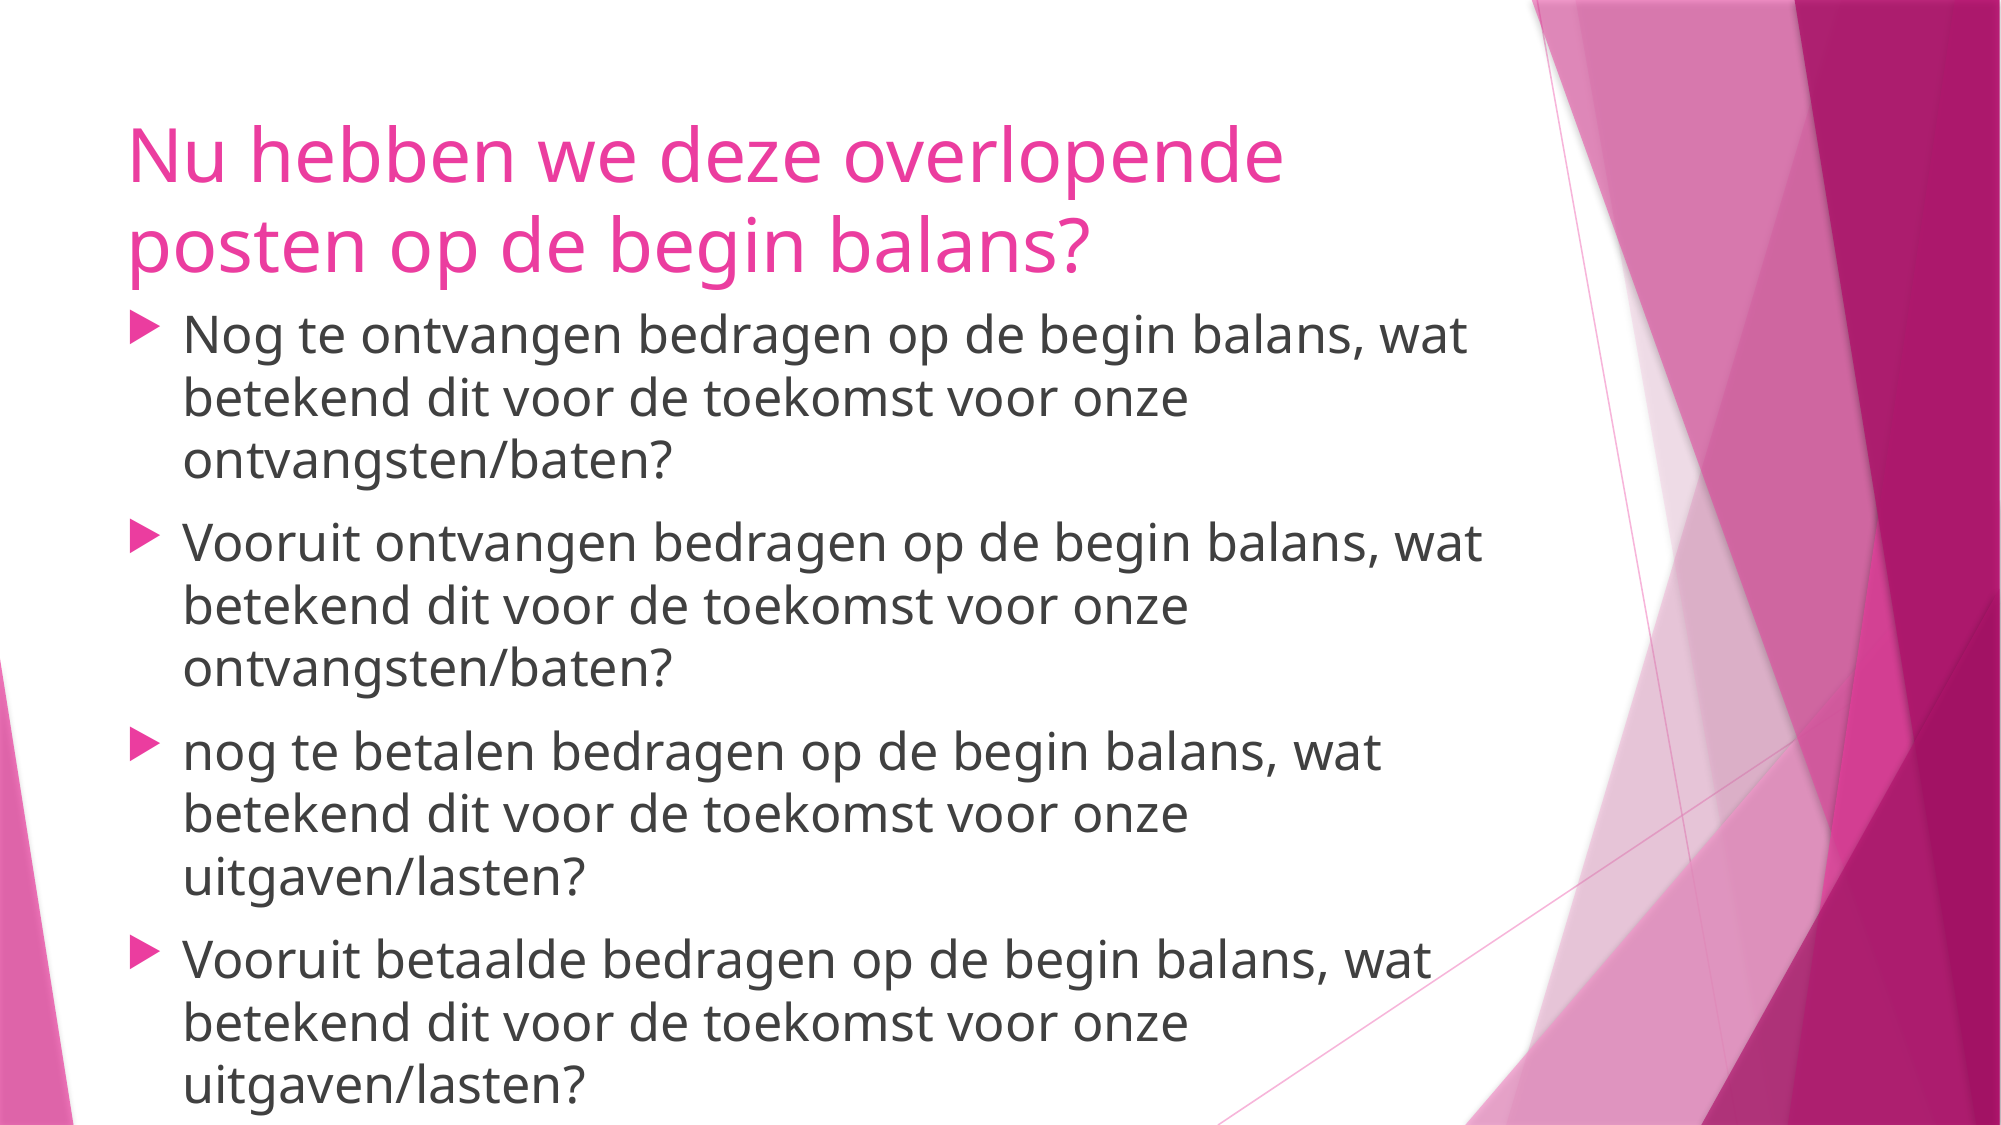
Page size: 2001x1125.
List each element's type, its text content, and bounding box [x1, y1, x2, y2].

title Nu hebben we deze overlopende posten op de begin balans? [111, 99, 1522, 294]
list Nog te ontvangen bedragen op de begin balans, wat betekend dit voor de toekomst voor onze ontvangsten/baten? Vooruit ontvangen bedragen op de begin balans, wat betekend dit voor de toekomst voor onze ontvangsten/baten? nog te betalen bedragen op de begin balans, wat betekend dit voor de toekomst voor onze uitgaven/lasten? Vooruit betaalde bedragen op de begin balans, wat betekend dit voor de toekomst voor onze uitgaven/lasten? [111, 294, 1522, 992]
